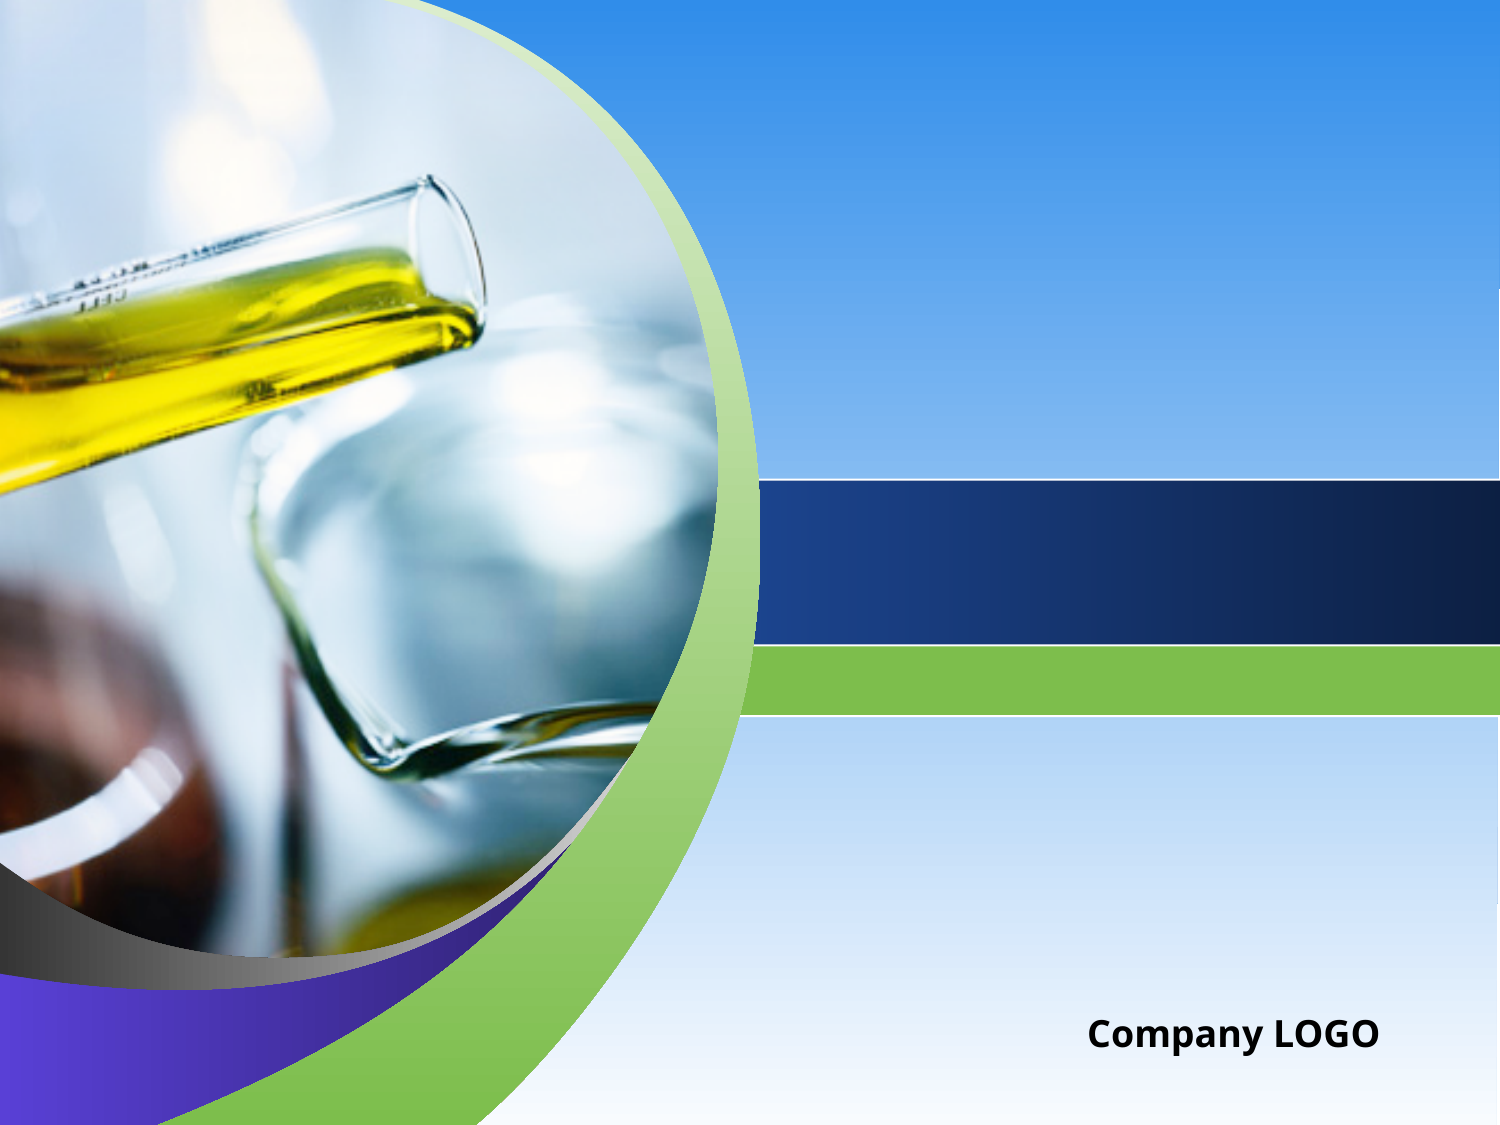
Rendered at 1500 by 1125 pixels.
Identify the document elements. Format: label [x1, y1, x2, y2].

picture [0, 0, 718, 958]
